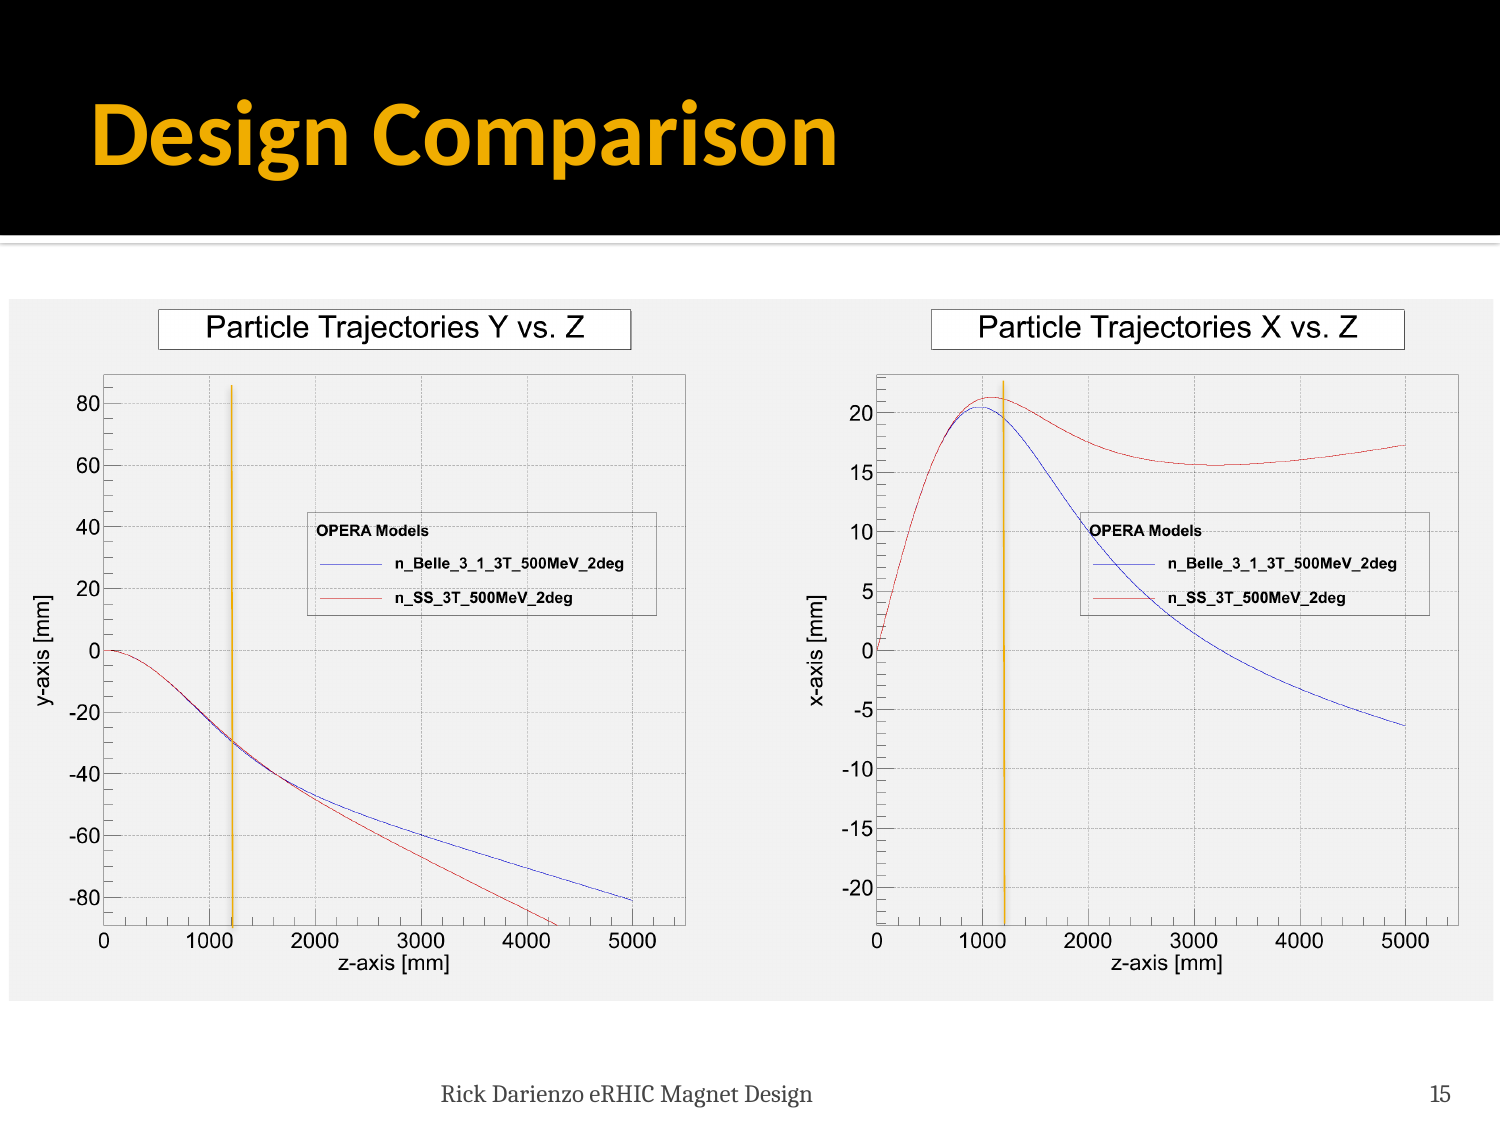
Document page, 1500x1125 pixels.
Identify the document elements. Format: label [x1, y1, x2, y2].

list [8, 0, 1494, 1125]
